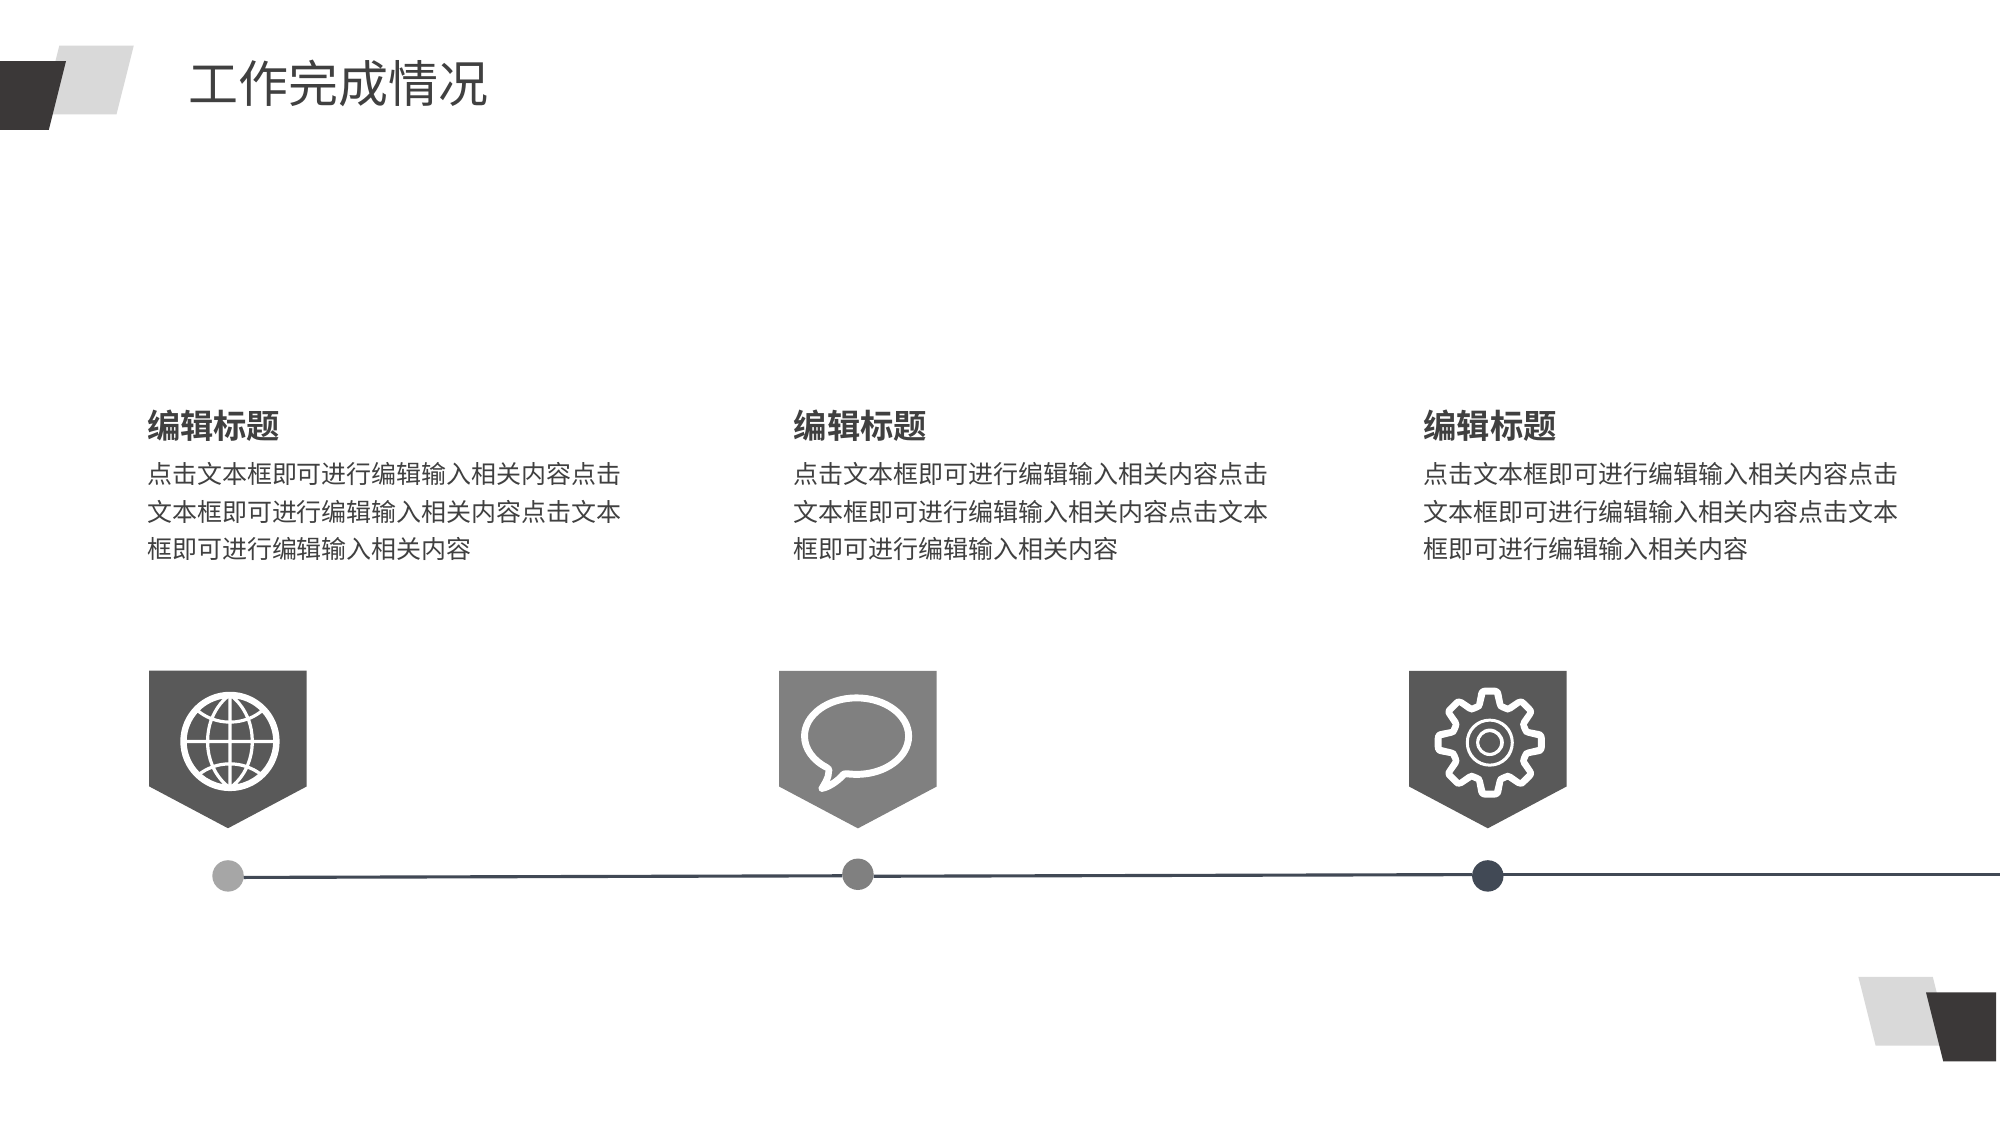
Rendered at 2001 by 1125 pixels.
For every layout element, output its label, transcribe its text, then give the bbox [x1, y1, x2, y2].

text_box [1408, 669, 1568, 830]
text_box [1434, 687, 1545, 798]
text_box [1471, 859, 1505, 893]
text_box 工作完成情况 [173, 45, 1064, 121]
text_box [180, 691, 280, 792]
text_box [778, 669, 938, 830]
text_box 编辑标题 [779, 397, 957, 453]
text_box 点击文本框即可进行编辑输入相关内容点击文本框即可进行编辑输入相关内容点击文本框即可进行编辑输入相关内容 [132, 443, 638, 571]
text_box 点击文本框即可进行编辑输入相关内容点击文本框即可进行编辑输入相关内容点击文本框即可进行编辑输入相关内容 [1409, 443, 1915, 571]
text_box [801, 694, 913, 792]
text_box 点击文本框即可进行编辑输入相关内容点击文本框即可进行编辑输入相关内容点击文本框即可进行编辑输入相关内容 [779, 443, 1285, 571]
text_box [148, 669, 308, 830]
text_box [211, 859, 245, 893]
text_box [841, 857, 875, 892]
text_box 编辑标题 [1409, 397, 1587, 453]
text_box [0, 45, 134, 130]
text_box 编辑标题 [132, 397, 310, 453]
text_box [1858, 976, 1997, 1062]
